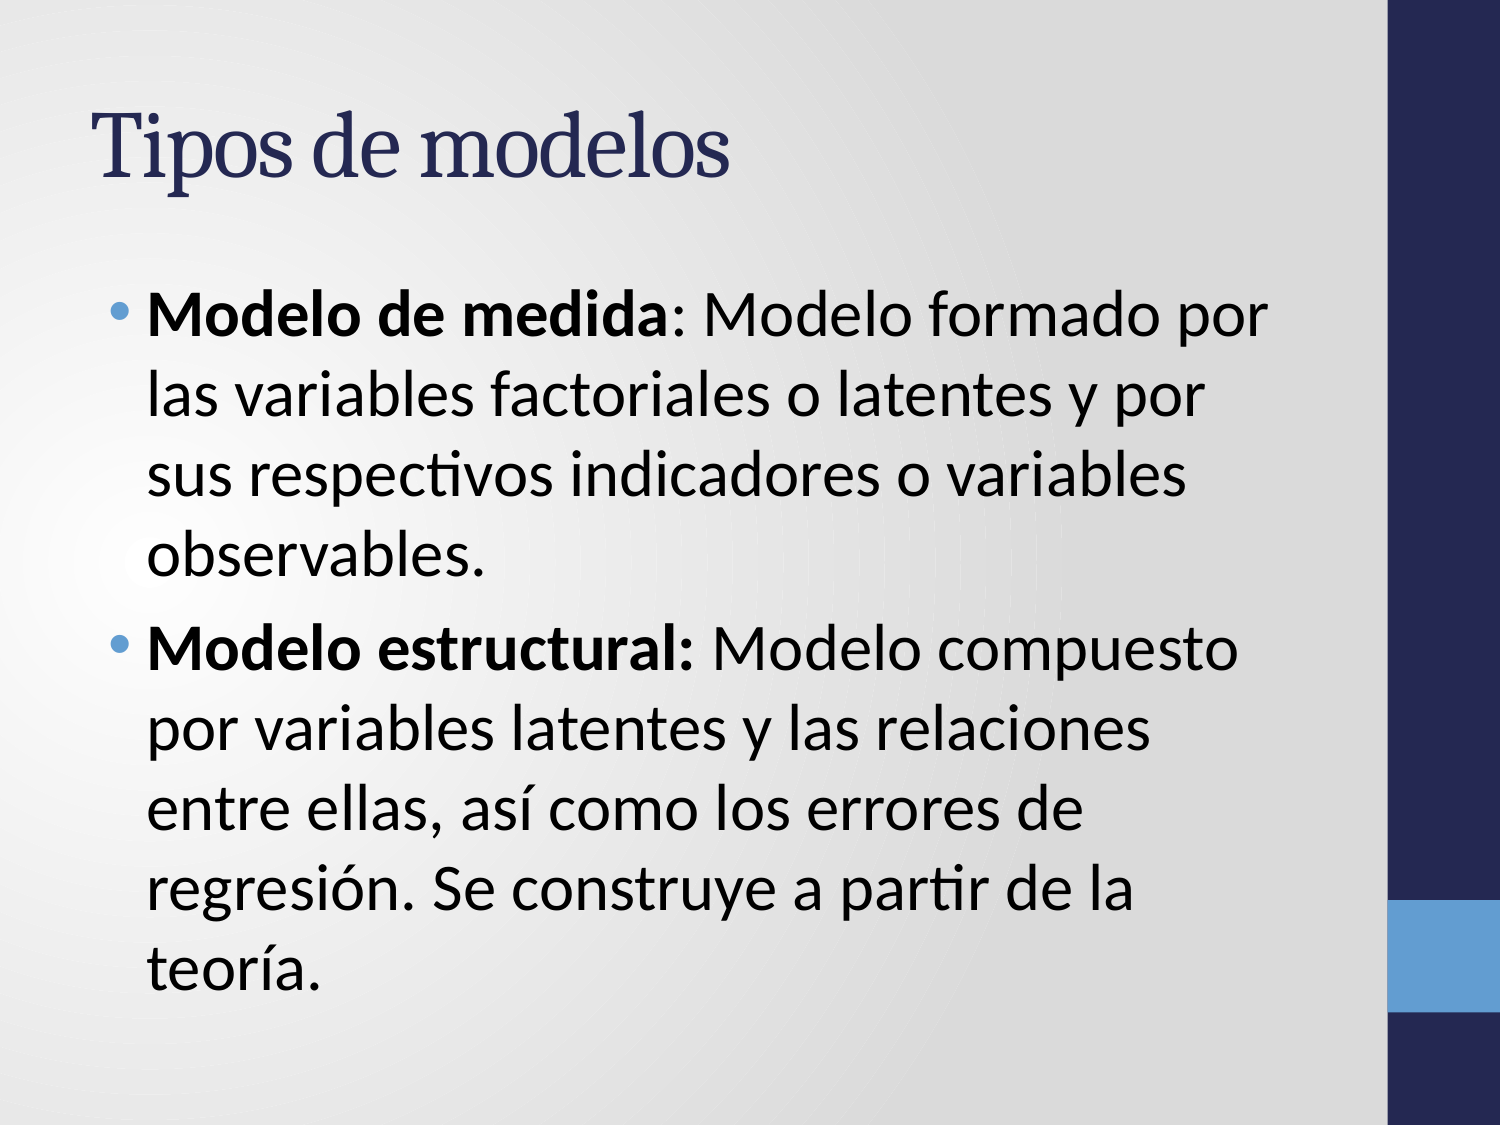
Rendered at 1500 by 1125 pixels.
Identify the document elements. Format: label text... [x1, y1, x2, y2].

list Modelo de medida: Modelo formado por las variables factoriales o latentes y por sus respectivos indicadores o variables observables. Modelo estructural: Modelo compuesto por variables latentes y las relaciones entre ellas, así como los errores de regresión. Se construye a partir de la teoría. [75, 262, 1325, 1050]
title Tipos de modelos [75, 45, 1325, 233]
